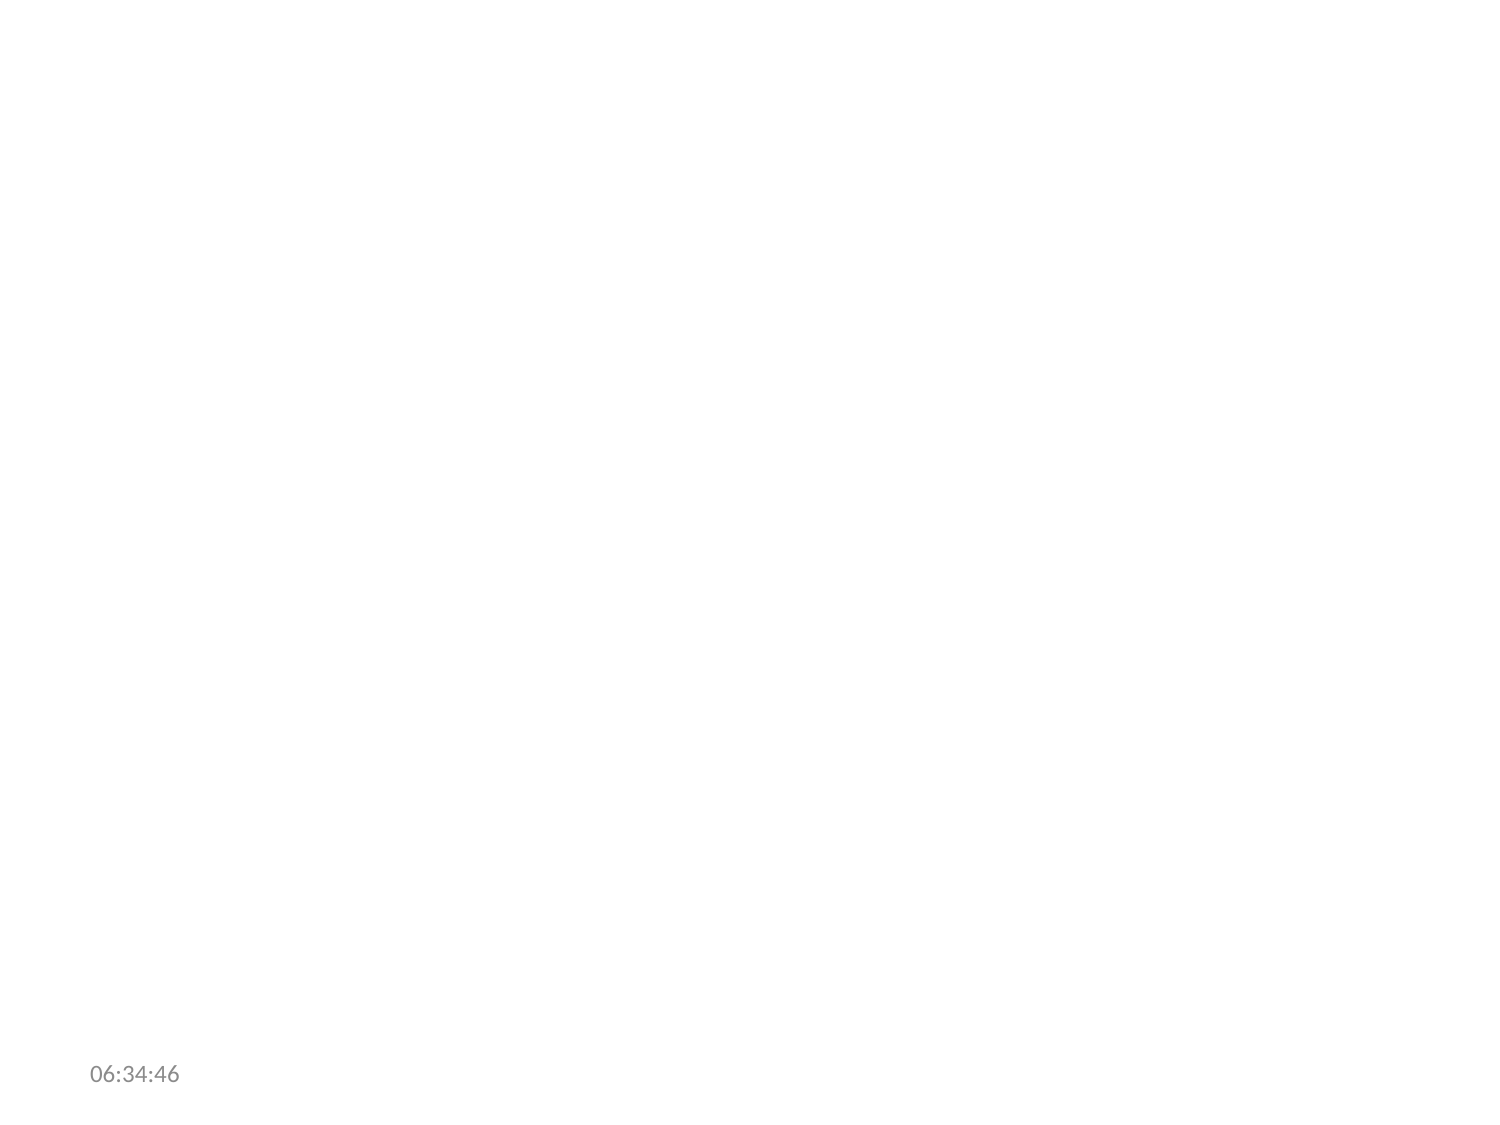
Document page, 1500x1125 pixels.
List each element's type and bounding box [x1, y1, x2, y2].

slide_number [75, 1042, 425, 1103]
